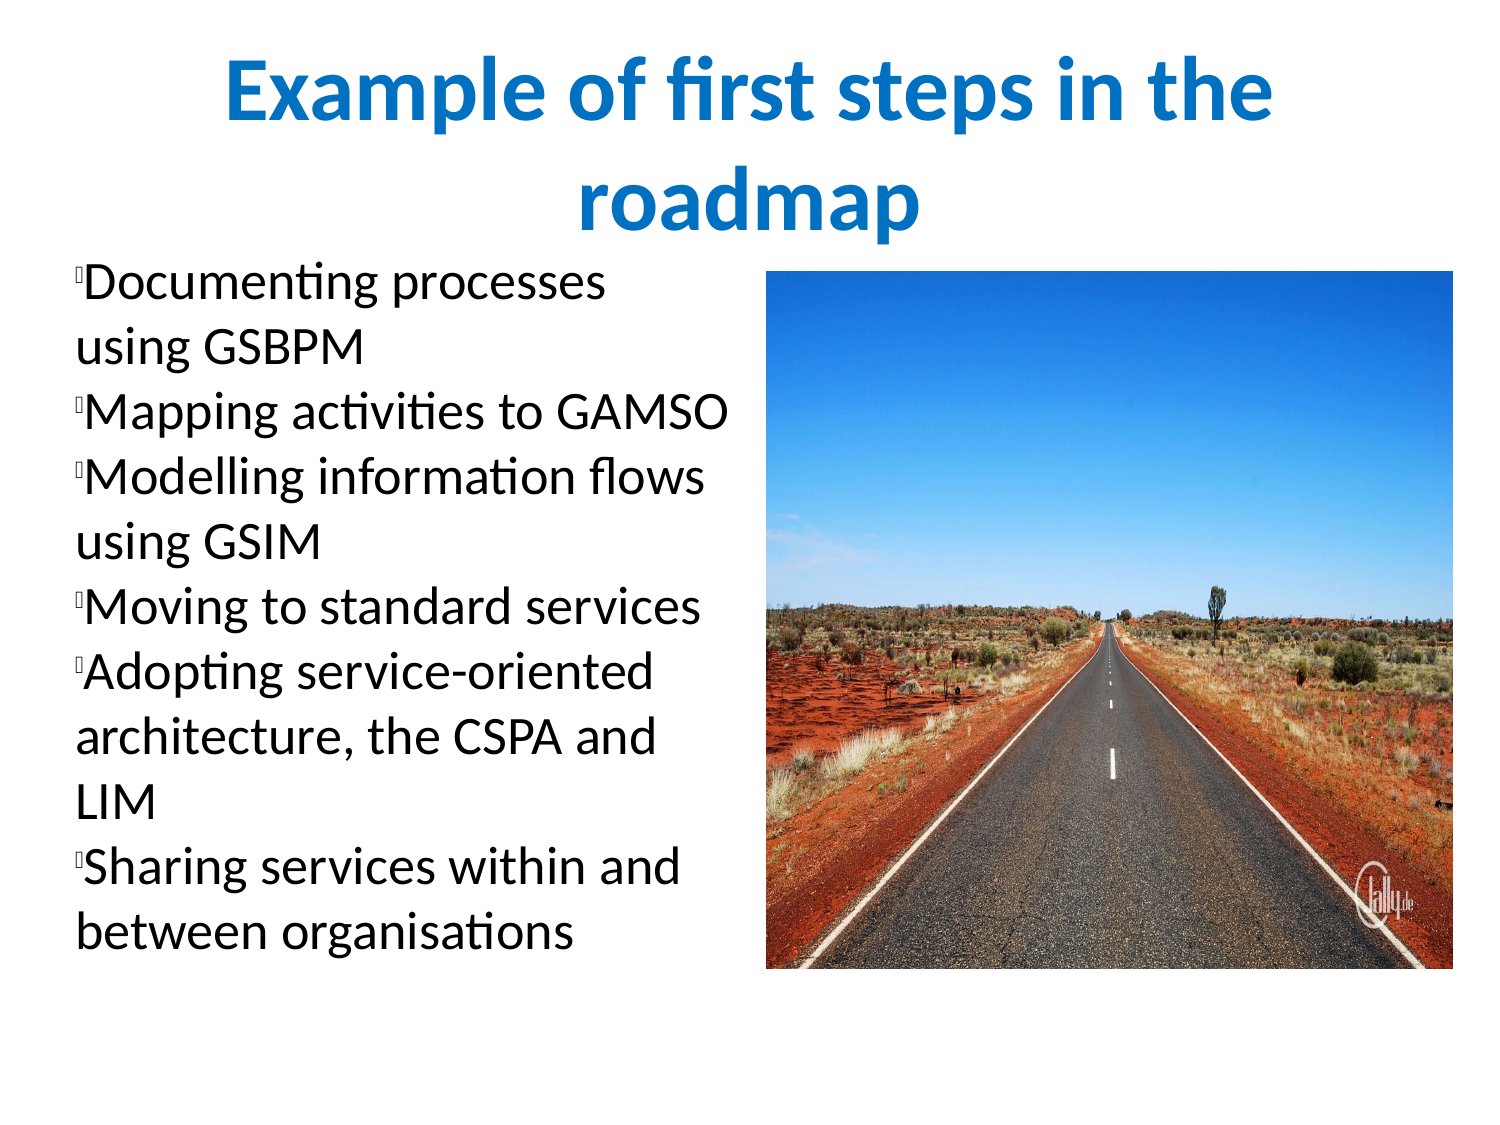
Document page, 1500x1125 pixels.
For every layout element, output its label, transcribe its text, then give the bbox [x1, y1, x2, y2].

text_box Documenting processes using GSBPM Mapping activities to GAMSO Modelling information flows using GSIM Moving to standard services Adopting service-oriented architecture, the CSPA and LIM Sharing services within and between organisations [75, 245, 734, 1083]
picture [766, 271, 1453, 969]
text_box Example of first steps in the roadmap [75, 26, 1425, 251]
